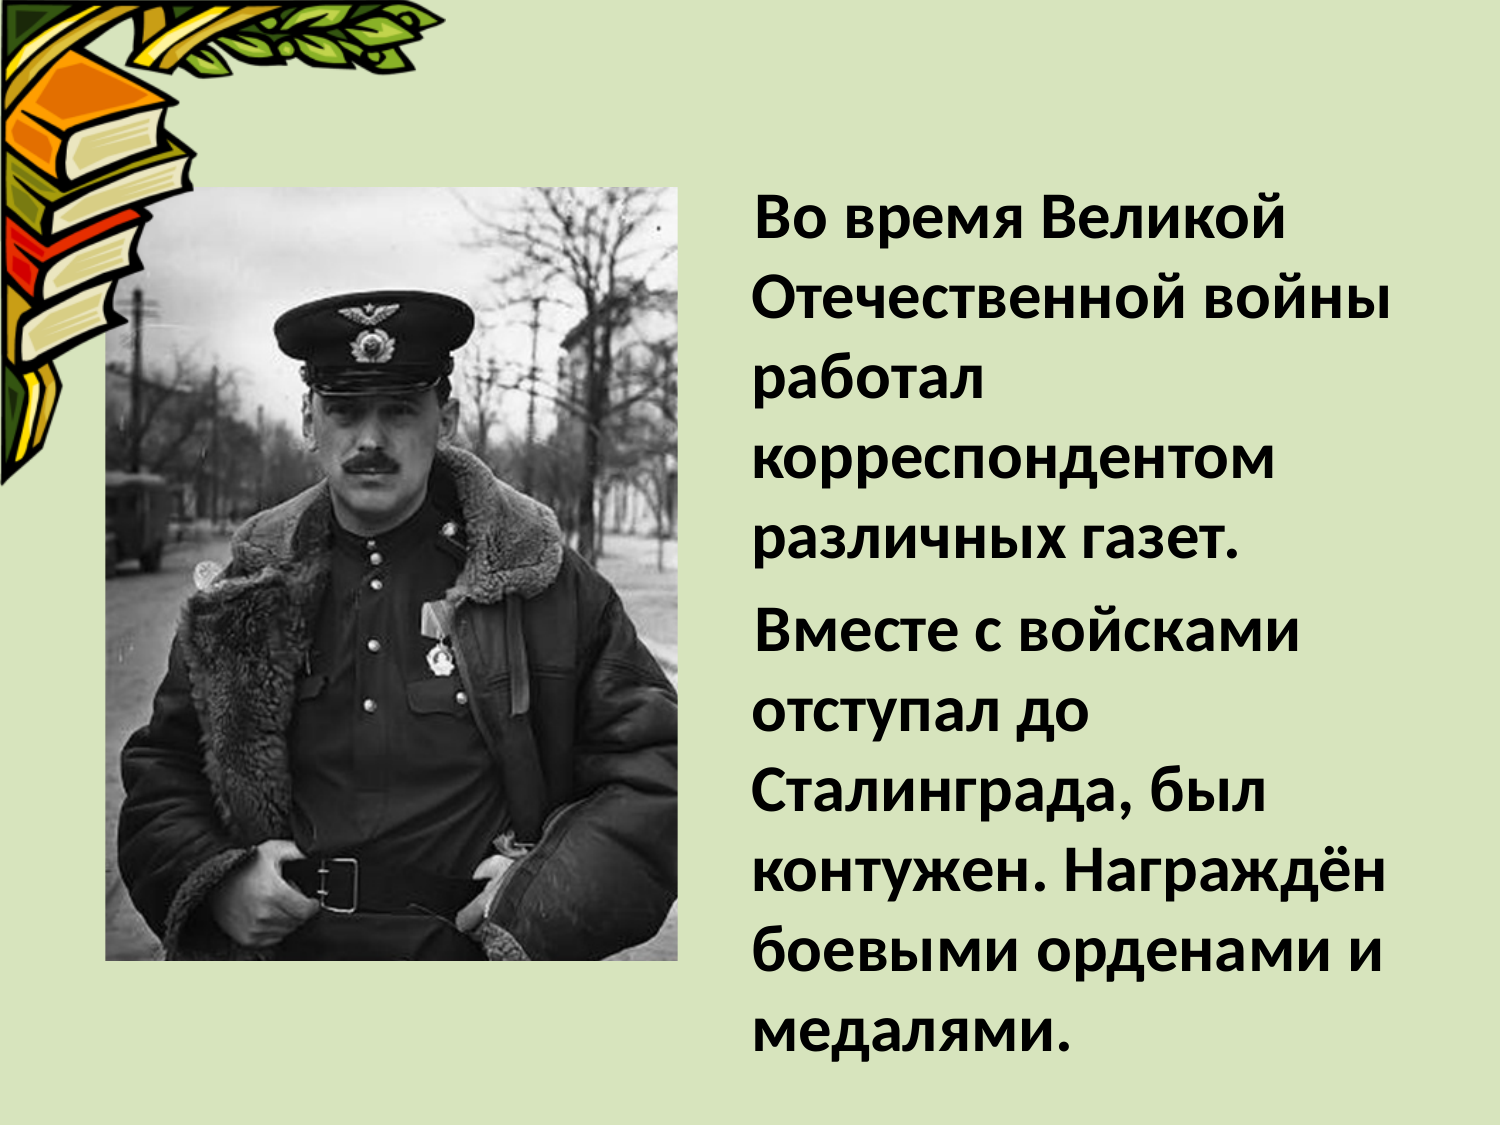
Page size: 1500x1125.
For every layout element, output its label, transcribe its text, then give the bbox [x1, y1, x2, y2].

list Во время Великой Отечественной войны работал корреспондентом различных газет. Вместе с войсками отступал до Сталинграда, был контужен. Награждён боевыми орденами и медалями. [679, 163, 1500, 1044]
picture [0, 0, 678, 962]
